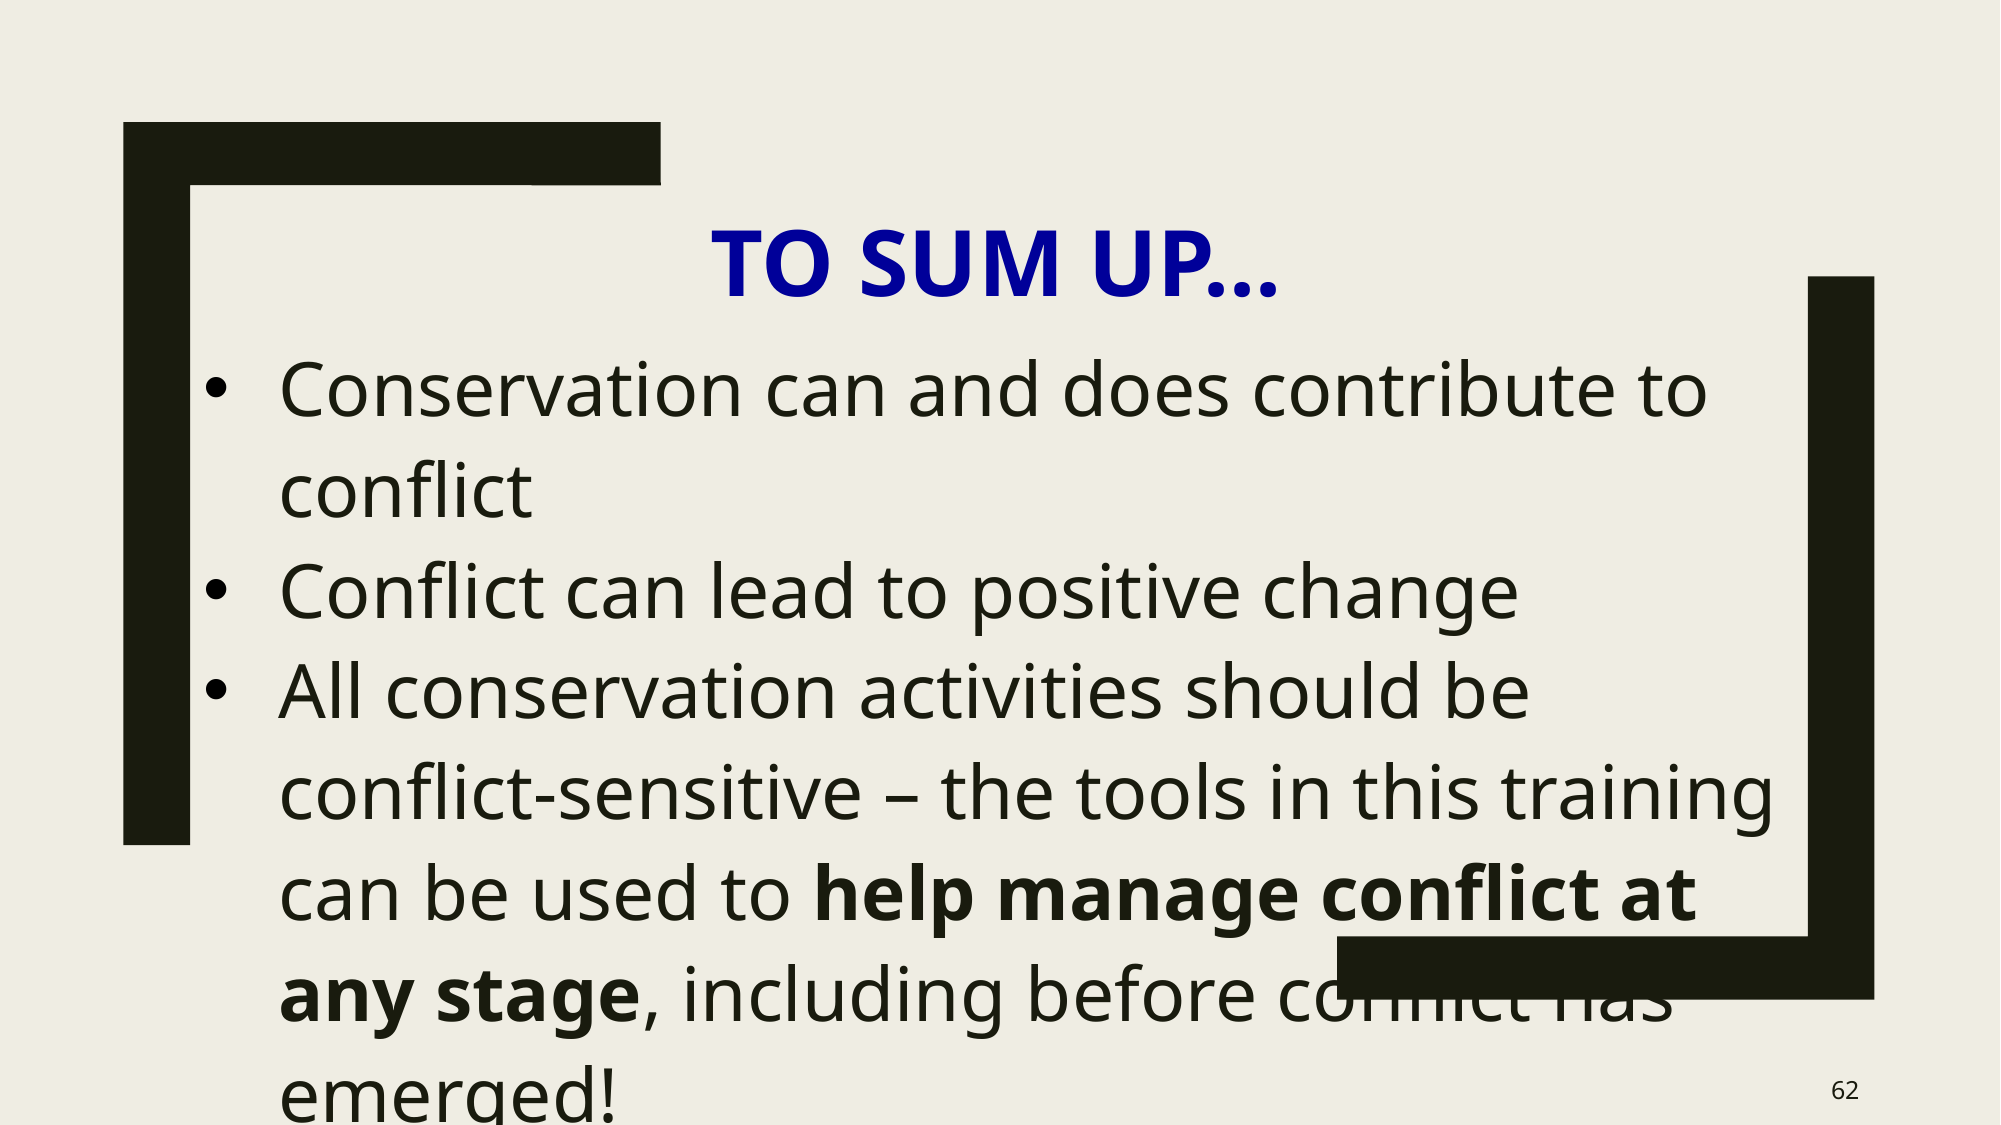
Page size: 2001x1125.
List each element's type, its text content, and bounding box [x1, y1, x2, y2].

title To sum up... [310, 194, 1683, 323]
subtitle Conservation can and does contribute to conflict Conflict can lead to positive change All conservation activities should be conflict-sensitive – the tools in this training can be used to help manage conflict at any stage, including before conflict has emerged! [188, 323, 1809, 939]
slide_number 62 [1612, 1058, 1875, 1125]
